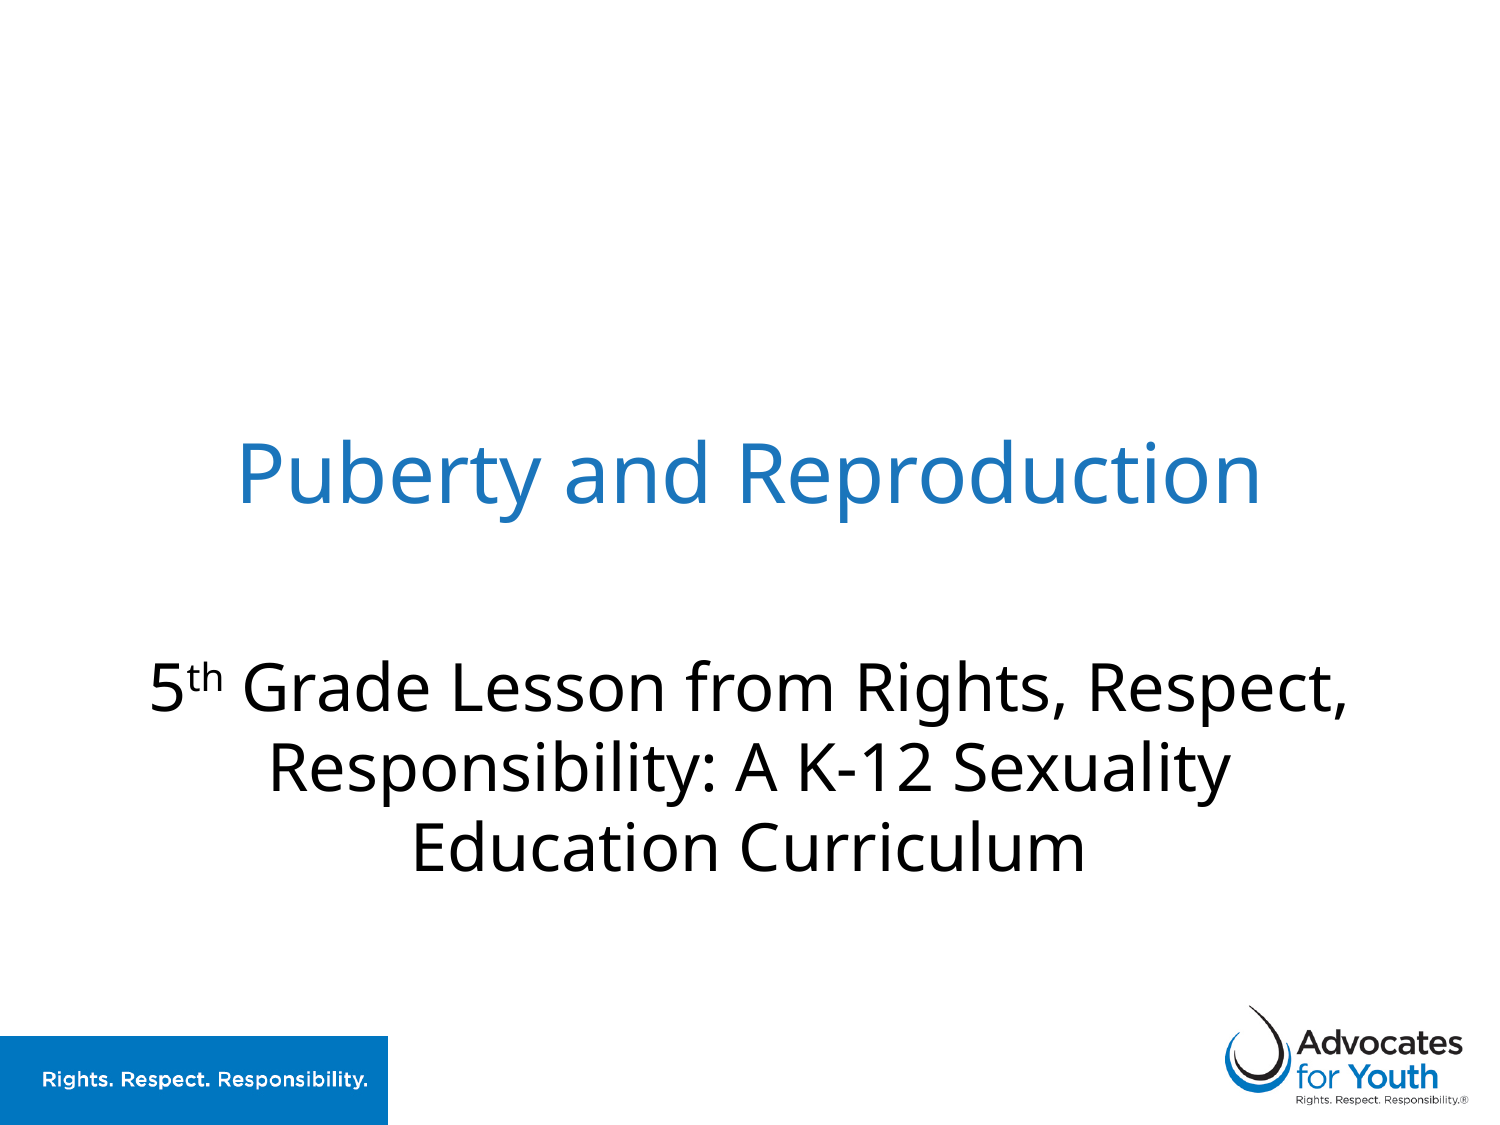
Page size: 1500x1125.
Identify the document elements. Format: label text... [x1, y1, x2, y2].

subtitle 5th Grade Lesson from Rights, Respect, Responsibility: A K-12 Sexuality Education Curriculum [112, 637, 1388, 925]
picture [1199, 990, 1500, 1125]
picture [0, 1036, 388, 1125]
title Puberty and Reproduction [112, 349, 1388, 591]
